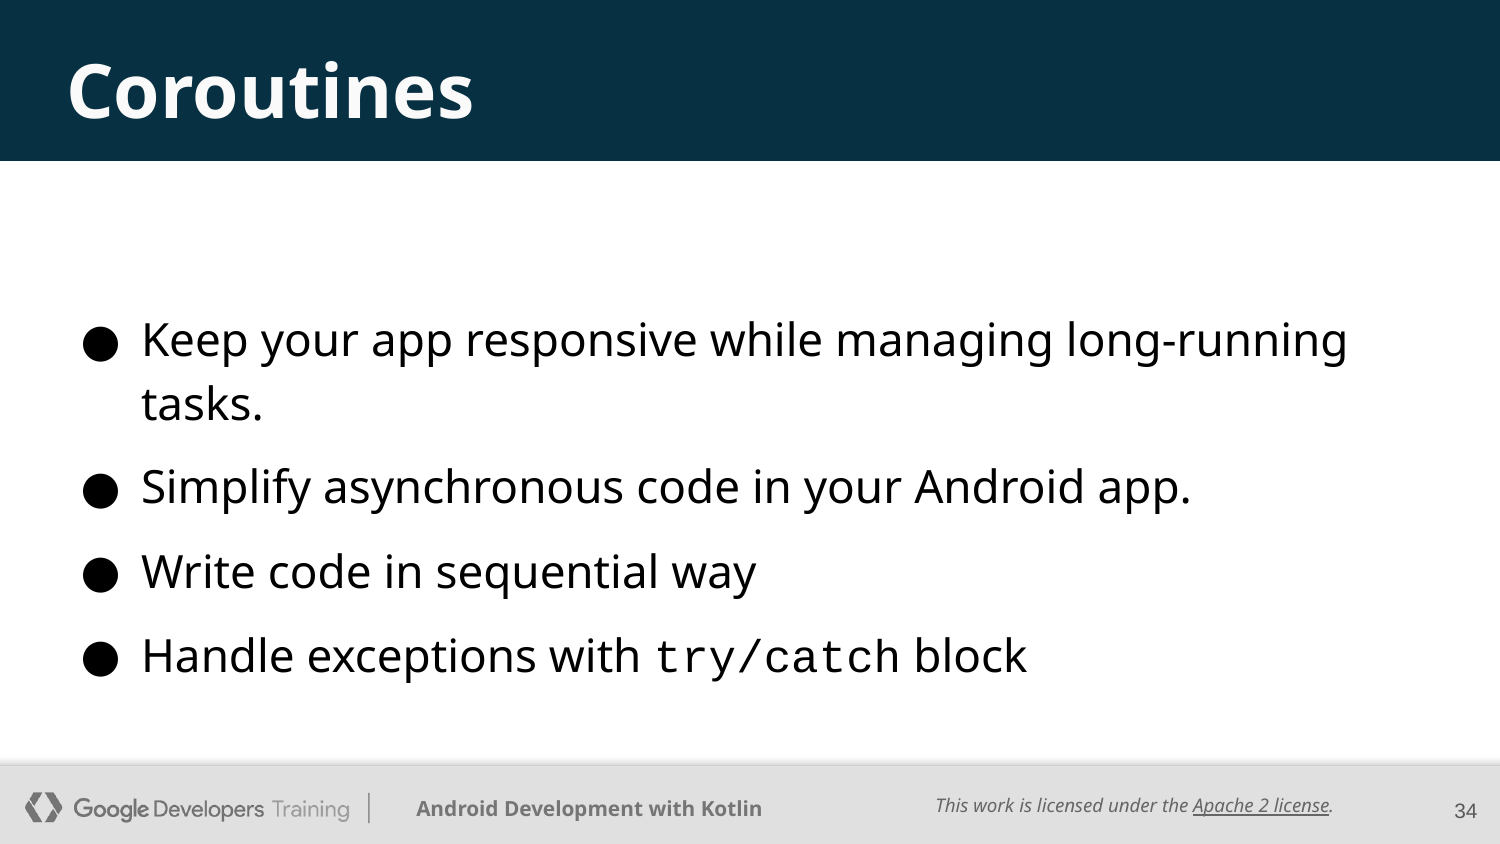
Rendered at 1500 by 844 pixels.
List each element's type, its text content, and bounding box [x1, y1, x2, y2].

slide_number ‹#› [1402, 777, 1493, 842]
list Keep your app responsive while managing long-running tasks. Simplify asynchronous code in your Android app. Write code in sequential way Handle exceptions with try/catch block [51, 287, 1449, 622]
title Coroutines [51, 28, 1449, 122]
picture [0, 161, 1500, 844]
